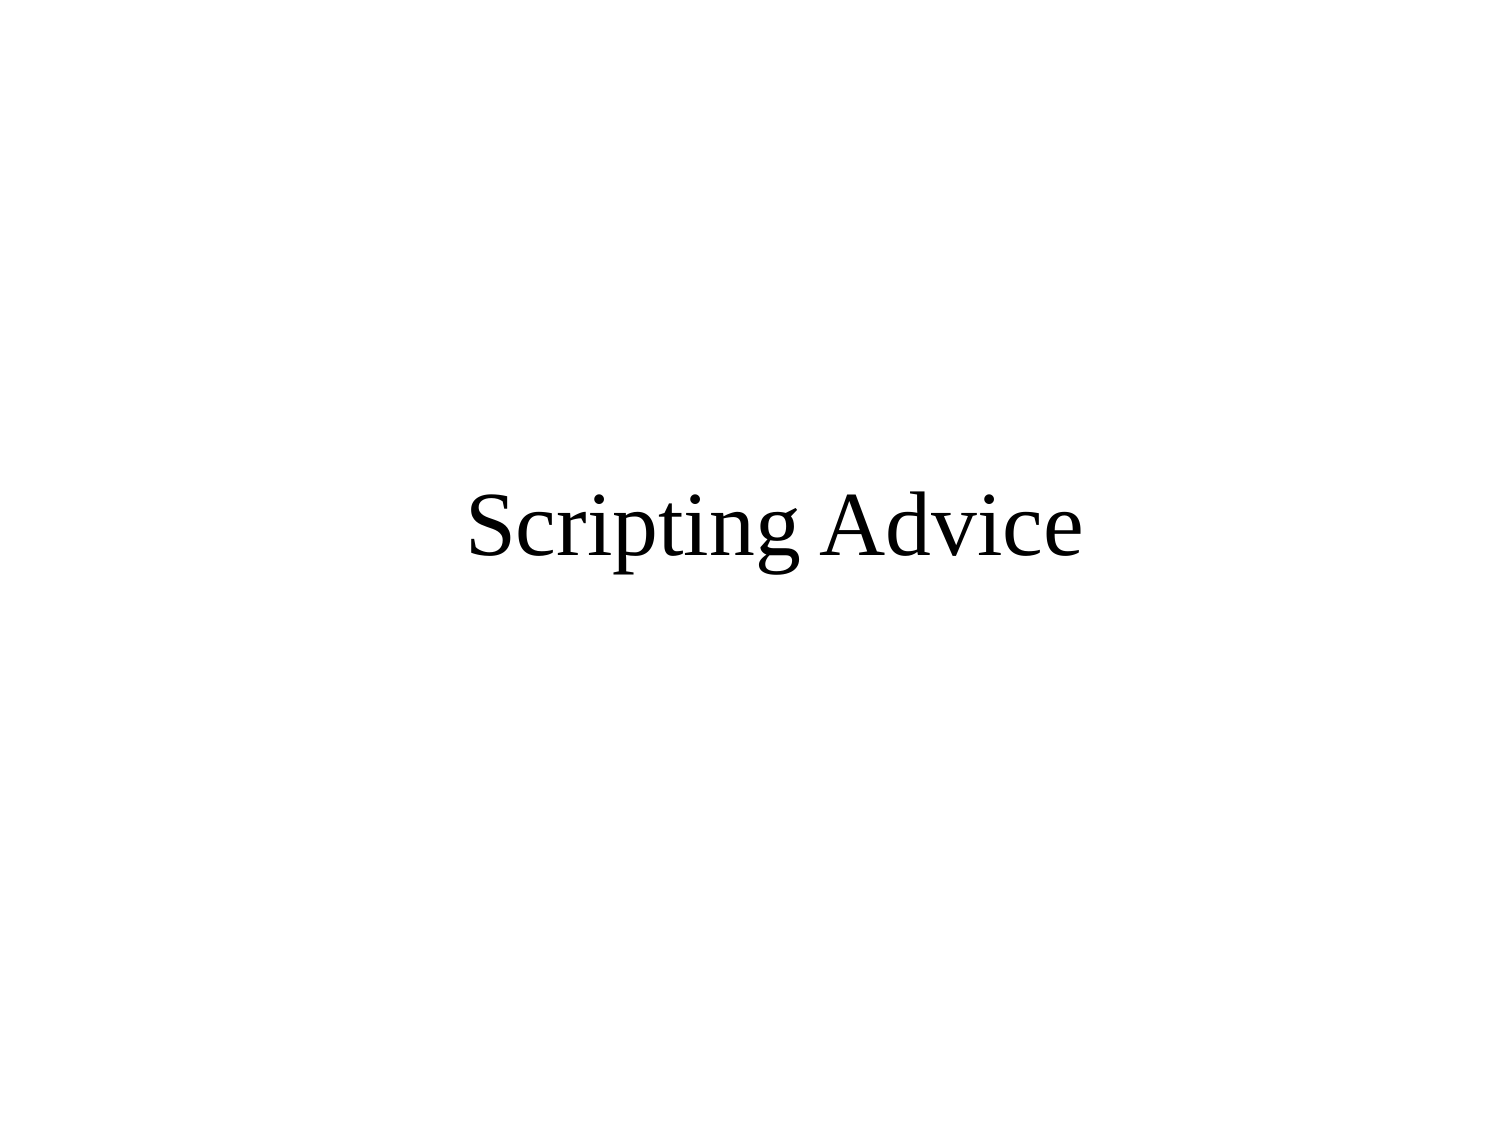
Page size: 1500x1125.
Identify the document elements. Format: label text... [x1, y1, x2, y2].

title Scripting Advice [99, 425, 1450, 613]
